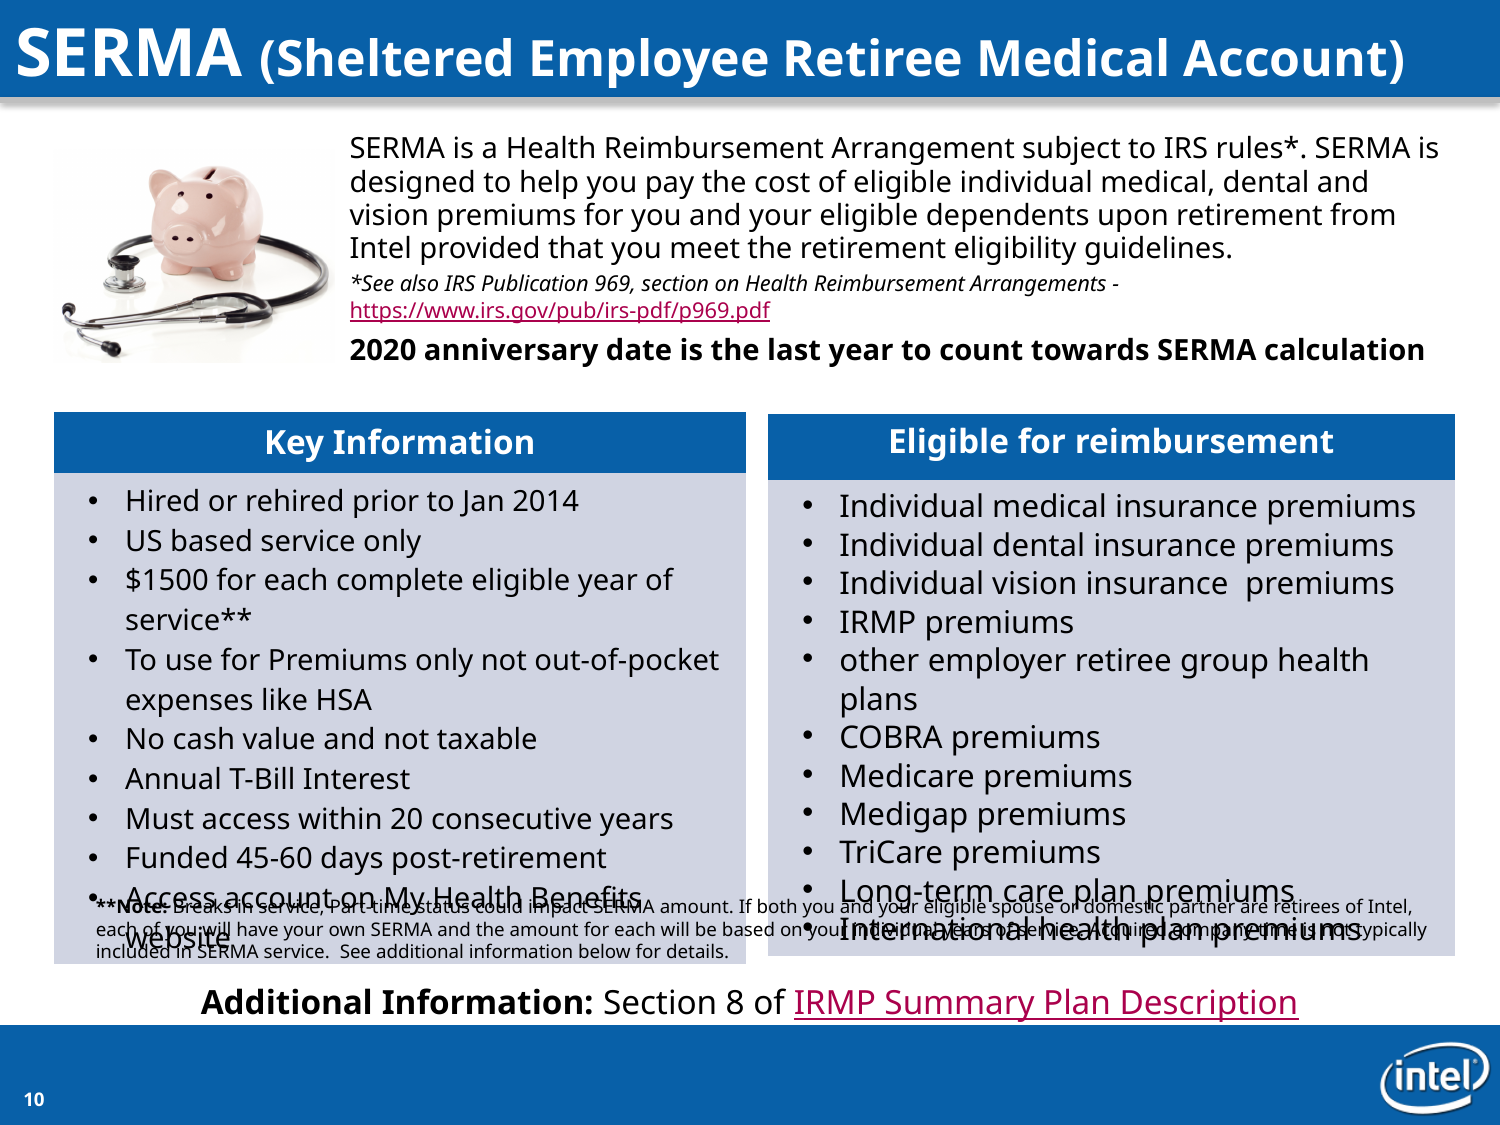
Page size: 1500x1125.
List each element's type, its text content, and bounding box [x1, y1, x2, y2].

text_box SERMA (Sheltered Employee Retiree Medical Account) [0, 0, 1500, 97]
table_cell Individual medical insurance premiums Individual dental insurance premiums Individual vision insurance premiums IRMP premiums other employer retiree group health plans COBRA premiums Medicare premiums Medigap premiums TriCare premiums Long-term care plan premiums International health plan premiums [768, 480, 1455, 887]
picture [53, 149, 335, 363]
picture [1374, 1037, 1497, 1125]
table_header Key Information [54, 412, 746, 473]
table_header Eligible for reimbursement [768, 414, 1455, 480]
text_box Additional Information: Section 8 of IRMP Summary Plan Description [44, 975, 1456, 1033]
table_cell Hired or rehired prior to Jan 2014 US based service only $1500 for each complete eligible year of service** To use for Premiums only not out-of-pocket expenses like HSA No cash value and not taxable Annual T-Bill Interest Must access within 20 consecutive years Funded 45-60 days post-retirement Access account on My Health Benefits website [54, 473, 746, 964]
text_box SERMA is a Health Reimbursement Arrangement subject to IRS rules*. SERMA is designed to help you pay the cost of eligible individual medical, dental and vision premiums for you and your eligible dependents upon retirement from Intel provided that you meet the retirement eligibility guidelines. *See also IRS Publication 969, section on Health Reimbursement Arrangements - https://www.irs.gov/pub/irs-pdf/p969.pdf 2020 anniversary date is the last year to count towards SERMA calculation [334, 124, 1456, 410]
text_box **Note: Breaks in service, Part-time status could impact SERMA amount. If both you and your eligible spouse or domestic partner are retirees of Intel, each of you will have your own SERMA and the amount for each will be based on your individual years of service. Acquired company time is not typically included in SERMA service. See additional information below for details. [81, 887, 1456, 970]
